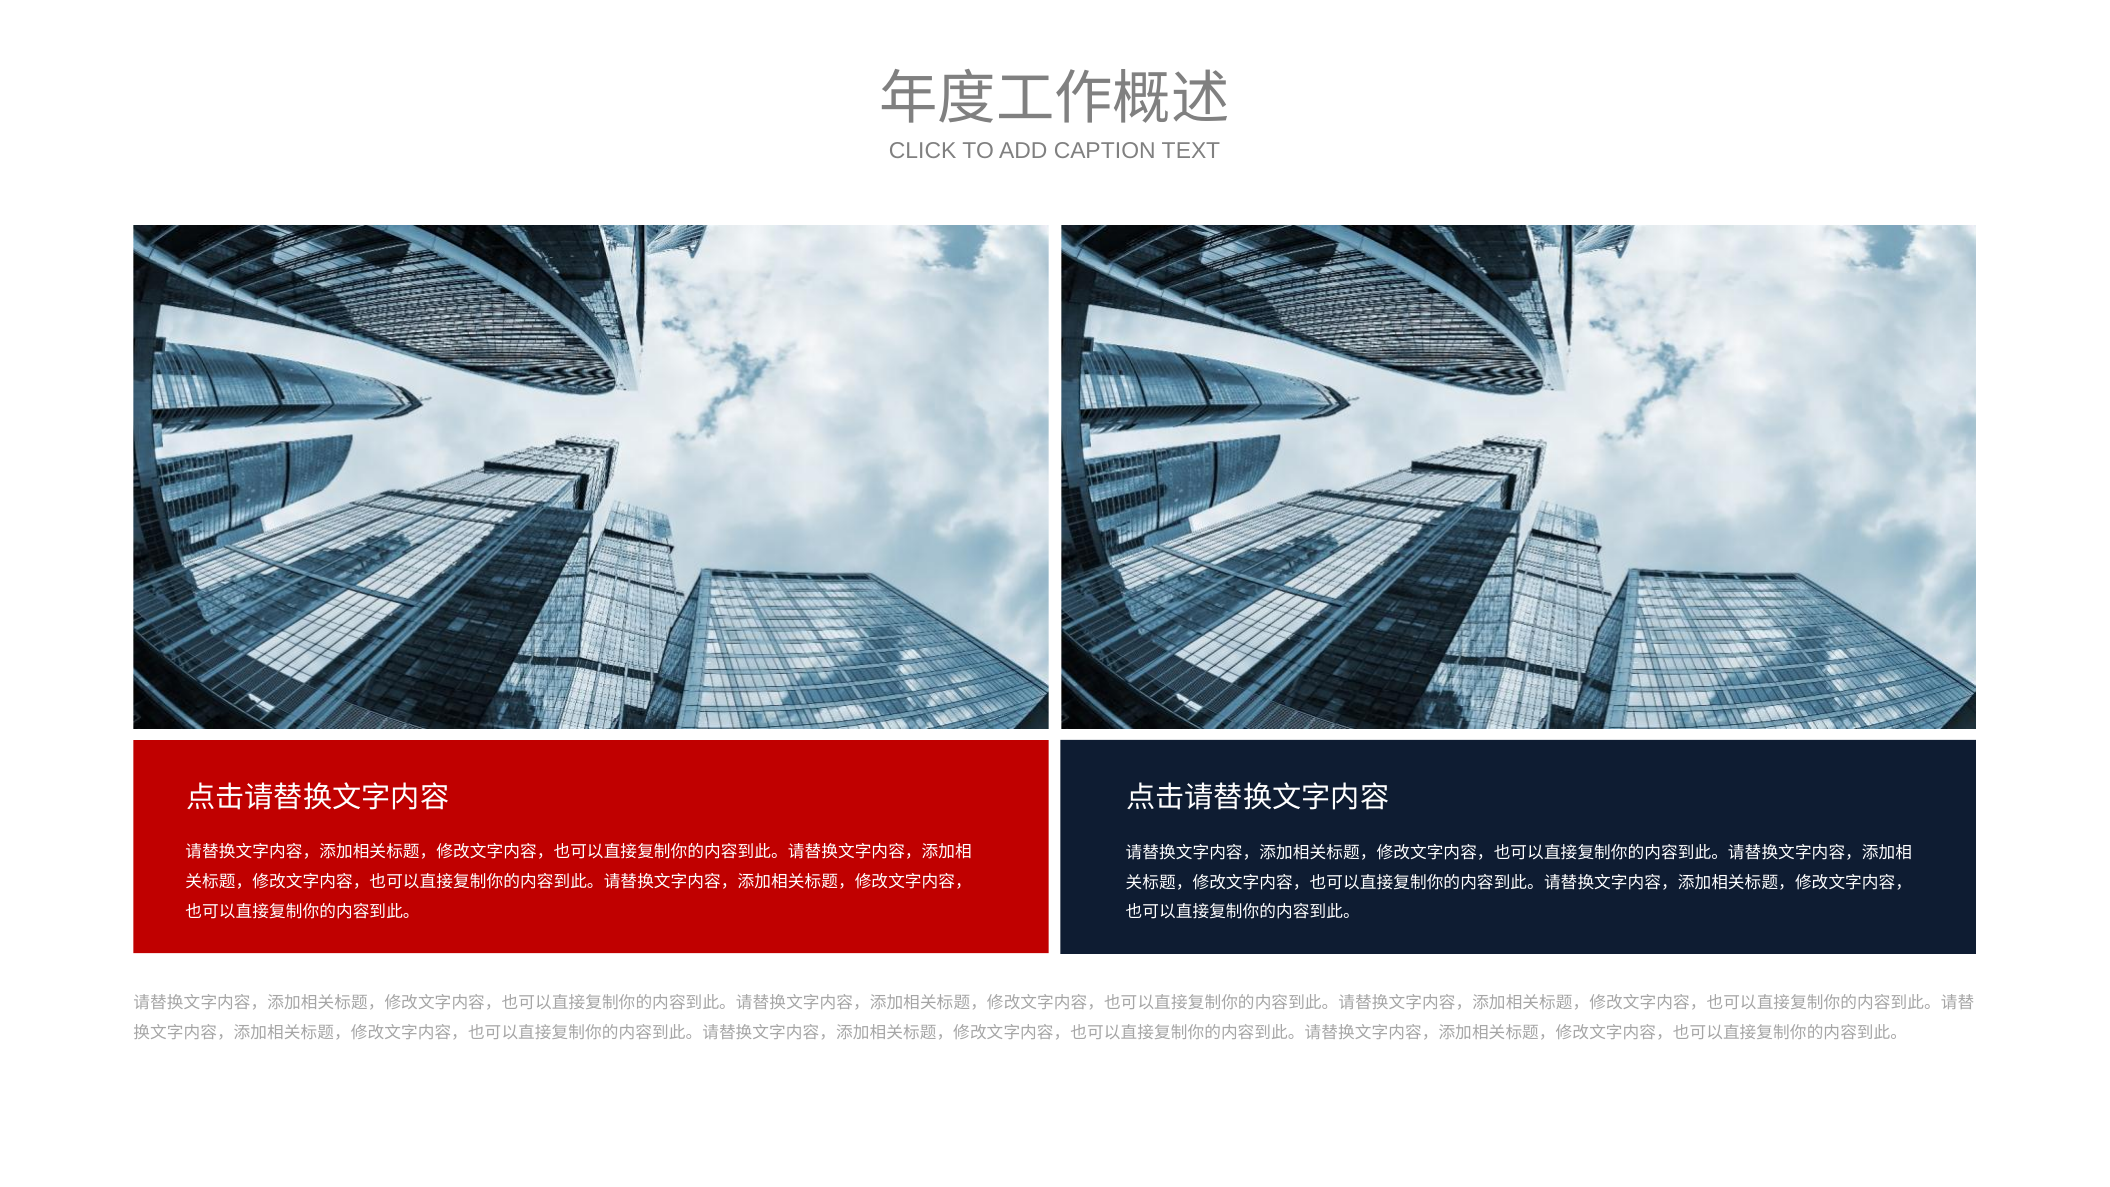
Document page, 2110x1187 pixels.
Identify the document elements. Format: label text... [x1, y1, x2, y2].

text_box [1060, 224, 1977, 730]
text_box 点击请替换文字内容 [1126, 778, 1390, 814]
text_box 点击请替换文字内容 [186, 777, 450, 814]
text_box 请替换文字内容，添加相关标题，修改文字内容，也可以直接复制你的内容到此。请替换文字内容，添加相关标题，修改文字内容，也可以直接复制你的内容到此。请替换文字内容，添加相关标题，修改文字内容，也可以直接复制你的内容到此。 [185, 830, 989, 921]
text_box CLICK TO ADD CAPTION TEXT [865, 135, 1245, 163]
text_box 请替换文字内容，添加相关标题，修改文字内容，也可以直接复制你的内容到此。请替换文字内容，添加相关标题，修改文字内容，也可以直接复制你的内容到此。请替换文字内容，添加相关标题，修改文字内容，也可以直接复制你的内容到此。 [1125, 831, 1929, 922]
text_box 年度工作概述 [865, 60, 1245, 131]
text_box 请替换文字内容，添加相关标题，修改文字内容，也可以直接复制你的内容到此。请替换文字内容，添加相关标题，修改文字内容，也可以直接复制你的内容到此。请替换文字内容，添加相关标题，修改文字内容，也可以直接复制你的内容到此。请替换文字内容，添加相关标题，修改文字内容，也可以直接复制你的内容到此。请替换文字内容，添加相关标题，修改文字内容，也可以直接复制你的内容到此。请替换文字内容，添加相关标题，修改文字内容，也可以直接复制你的内容到此。 [133, 981, 1976, 1042]
text_box [1059, 739, 1977, 955]
text_box [132, 224, 1050, 730]
text_box [132, 739, 1050, 954]
